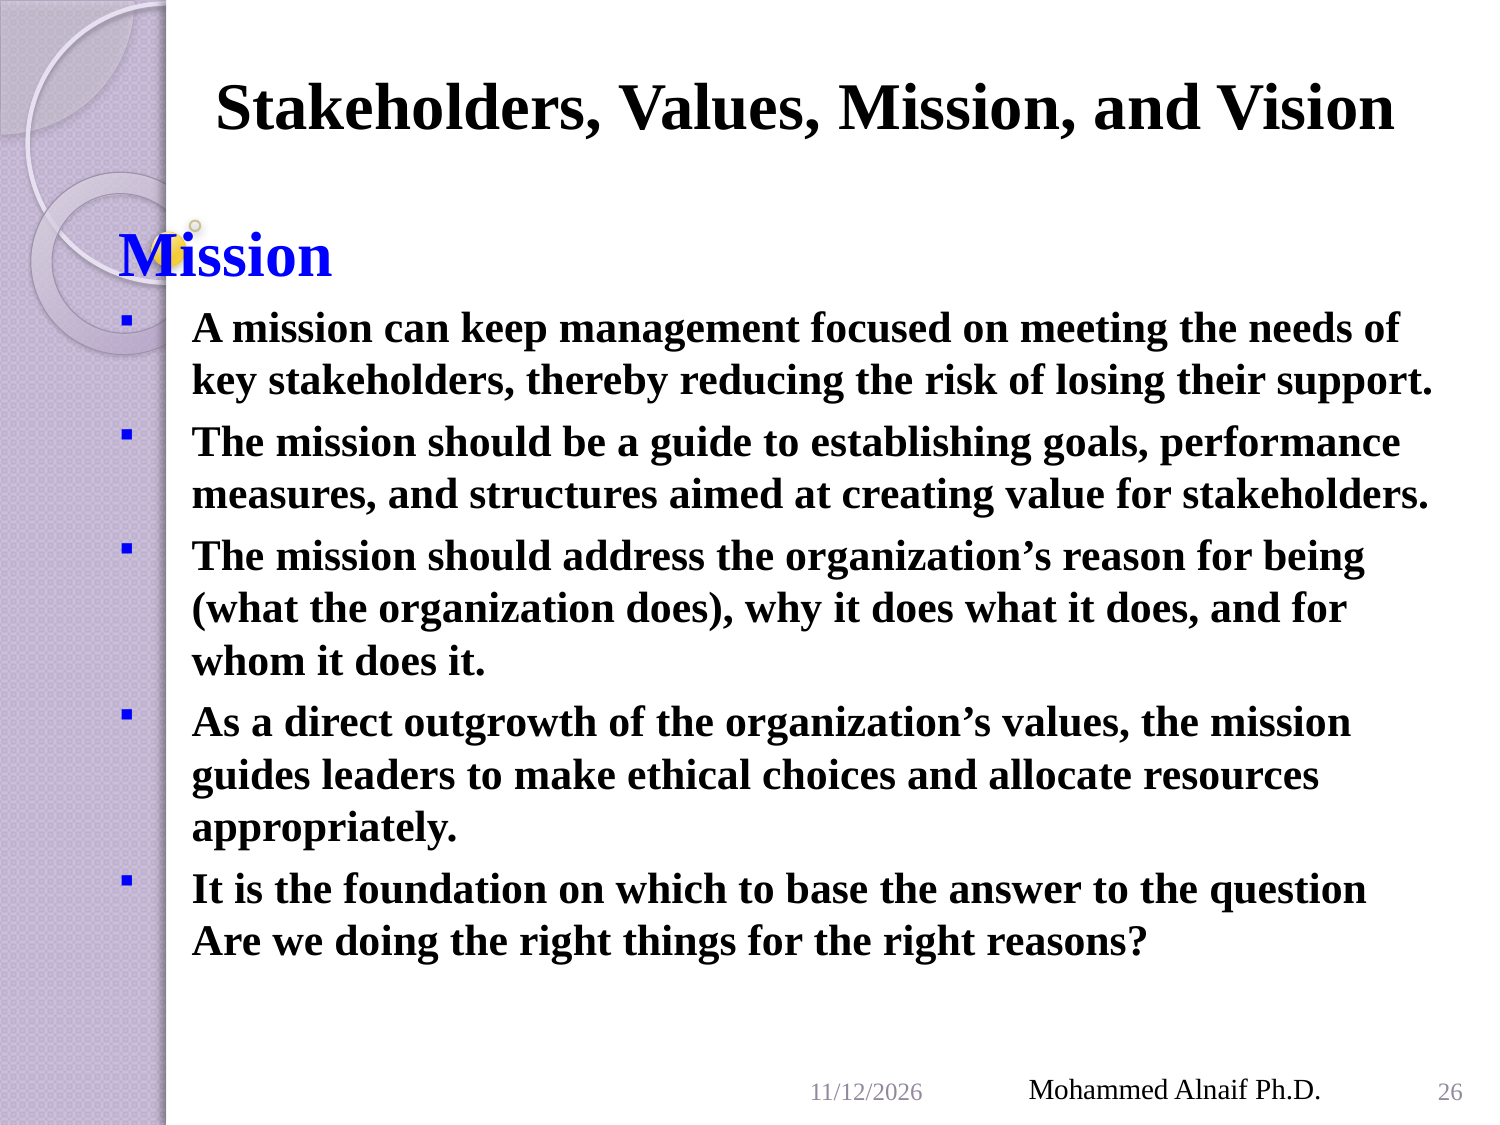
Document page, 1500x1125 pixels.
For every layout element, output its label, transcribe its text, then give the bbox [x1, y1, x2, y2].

footer Mohammed Alnaif Ph.D. [937, 1038, 1413, 1113]
subtitle Mission A mission can keep management focused on meeting the needs of key stakeholders, thereby reducing the risk of losing their support. The mission should be a guide to establishing goals, performance measures, and structures aimed at creating value for stakeholders. The mission should address the organization’s reason for being (what the organization does), why it does what it does, and for whom it does it. As a direct outgrowth of the organization’s values, the mission guides leaders to make ethical choices and allocate resources appropriately. It is the foundation on which to base the answer to the question Are we doing the right things for the right reasons? [99, 212, 1450, 1038]
title Stakeholders, Values, Mission, and Vision [162, 37, 1450, 150]
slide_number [587, 1038, 937, 1113]
slide_number 26 [1413, 1034, 1488, 1113]
